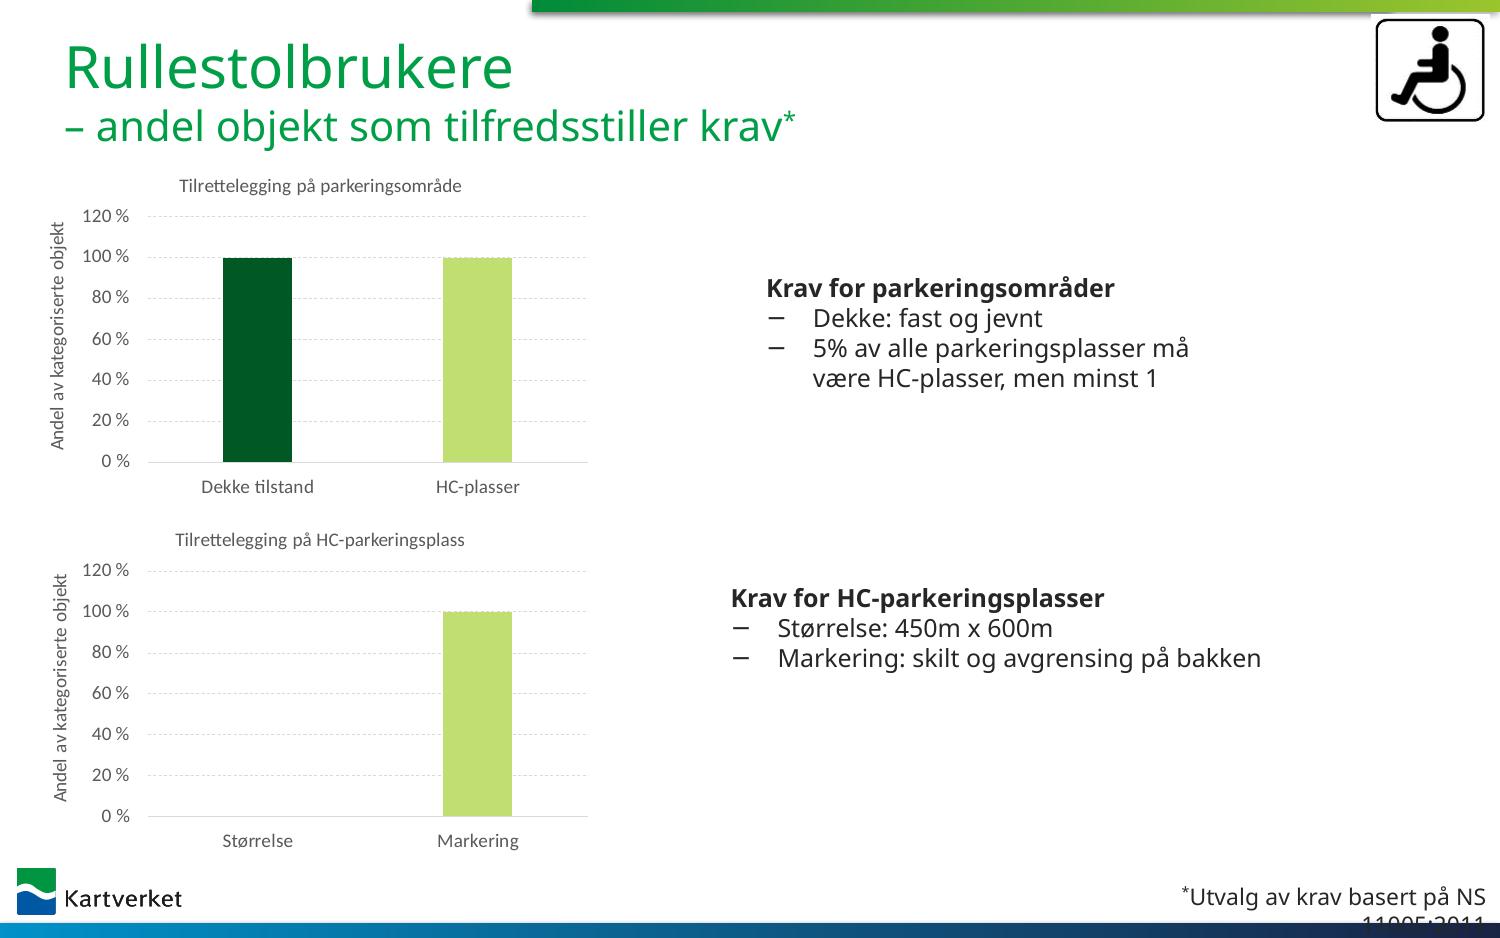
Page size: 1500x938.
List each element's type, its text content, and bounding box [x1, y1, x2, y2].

picture [41, 520, 599, 859]
picture [1371, 13, 1491, 127]
text_box Rullestolbrukere – andel objekt som tilfredsstiller krav* [49, 23, 1431, 158]
text_box *Utvalg av krav basert på NS 11005:2011 [1068, 873, 1500, 938]
text_box Krav for parkeringsområder Dekke: fast og jevnt 5% av alle parkeringsplasser må være HC-plasser, men minst 1 [751, 264, 1232, 400]
picture [41, 166, 599, 505]
text_box Krav for HC-parkeringsplasser Størrelse: 450m x 600m Markering: skilt og avgrensing på bakken [715, 574, 1278, 680]
